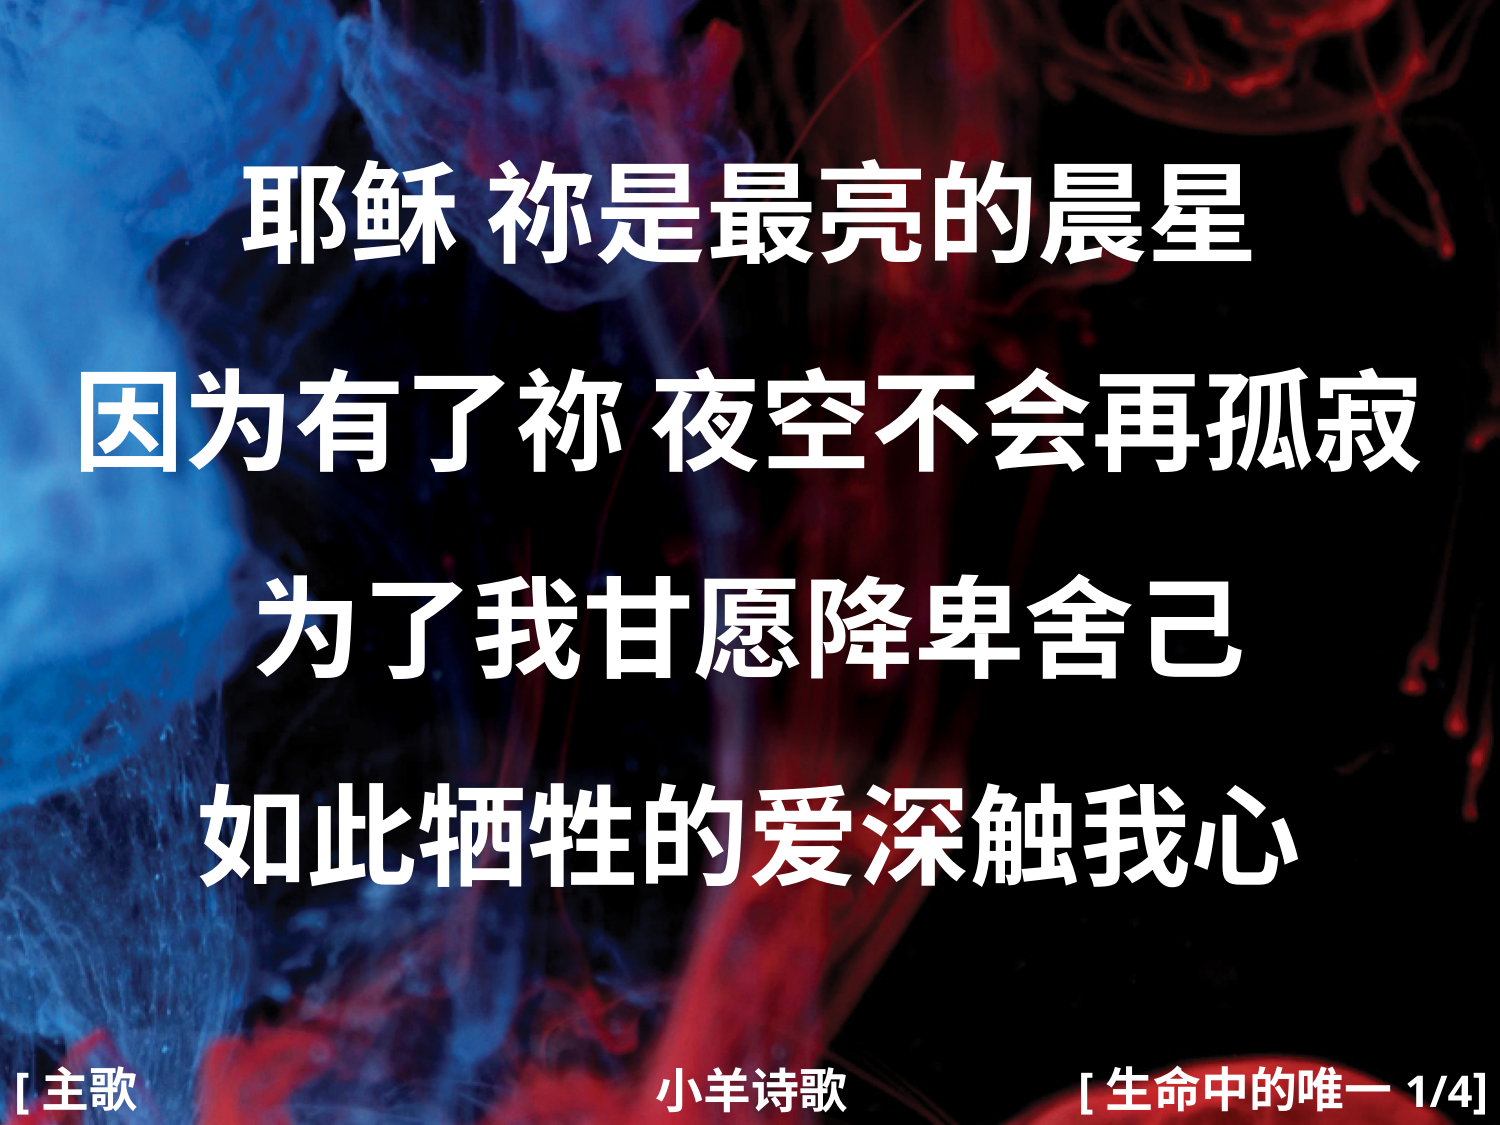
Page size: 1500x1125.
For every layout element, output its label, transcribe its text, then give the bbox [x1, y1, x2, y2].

text_box [生命中的唯一1/4] [205, 1052, 1500, 1125]
text_box [主歌1] [0, 1051, 205, 1125]
picture [0, 0, 1500, 1052]
text_box 耶稣 祢是最亮的晨星 因为有了祢 夜空不会再孤寂 为了我甘愿降卑舍己 如此牺牲的爱深触我心 [0, 137, 1499, 931]
